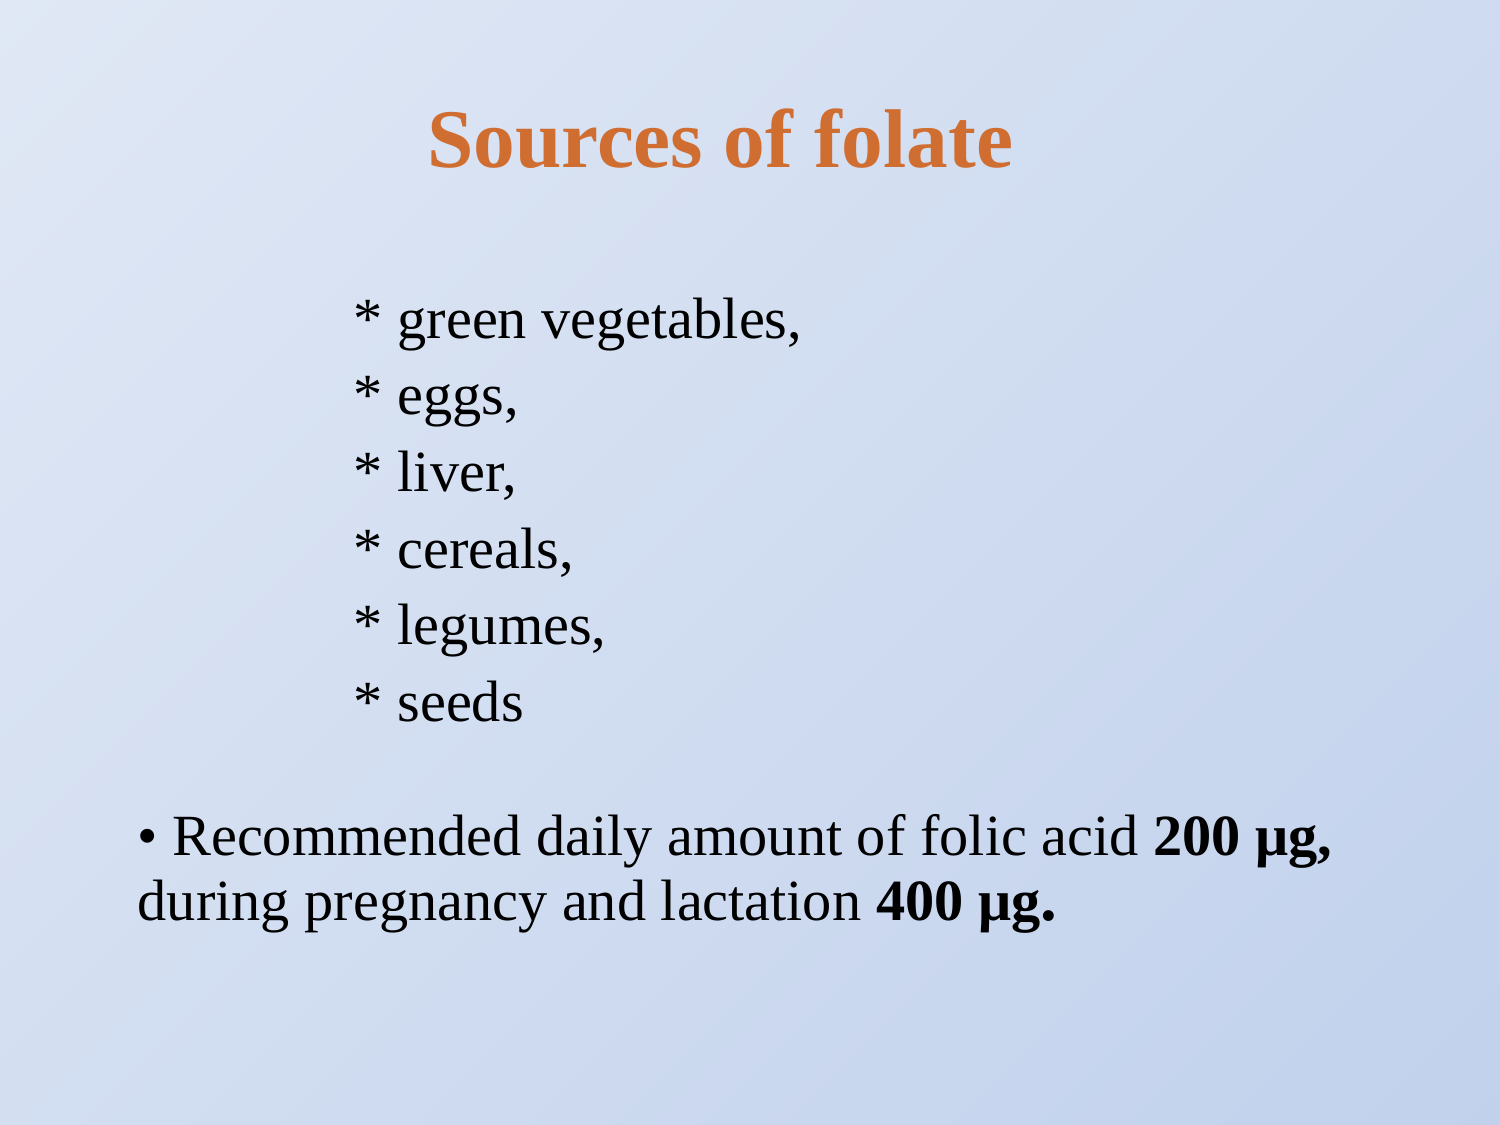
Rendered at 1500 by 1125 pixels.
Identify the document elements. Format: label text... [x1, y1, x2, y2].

text_box Sources of folate [361, 66, 1014, 302]
text_box • Recommended daily amount of folic acid 200 μg, during pregnancy and lactation 400 μg. [137, 799, 1338, 1002]
text_box * green vegetables, * eggs, * liver, * cereals, * legumes, * seeds [353, 273, 803, 799]
